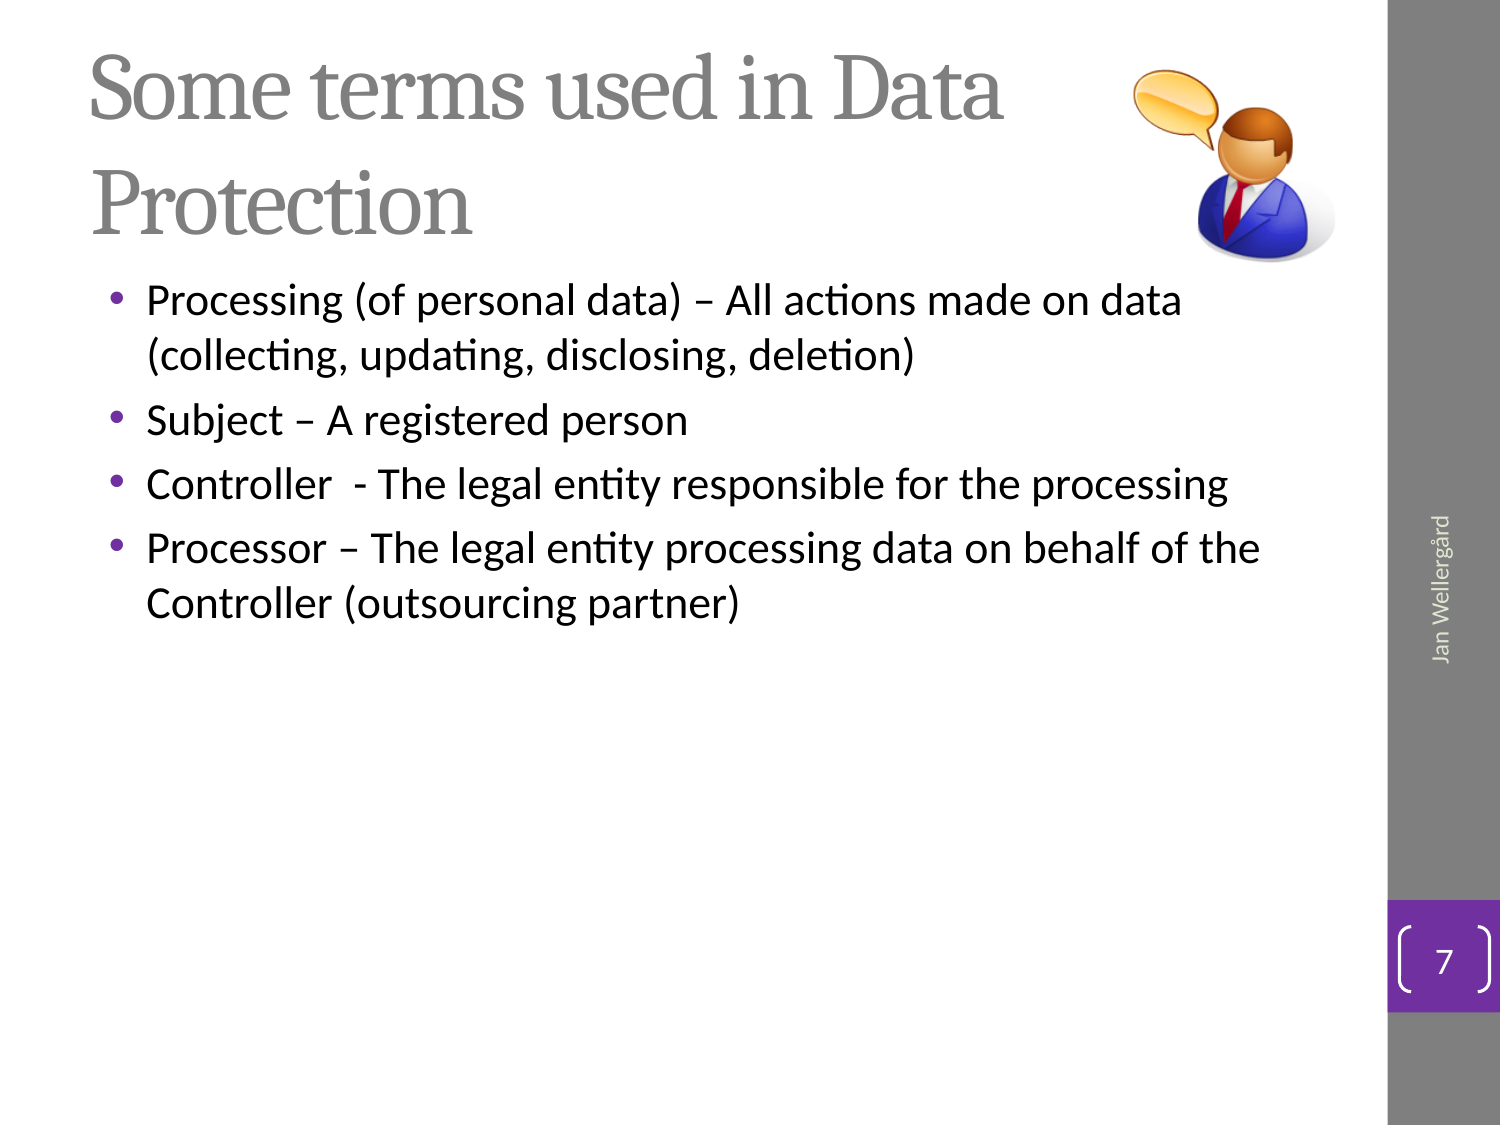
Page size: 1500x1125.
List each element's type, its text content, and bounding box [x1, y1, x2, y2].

footer Jan Wellergård [1408, 500, 1469, 889]
slide_number 7 [1397, 925, 1492, 994]
list Processing (of personal data) – All actions made on data (collecting, updating, disclosing, deletion) Subject – A registered person Controller - The legal entity responsible for the processing Processor – The legal entity processing data on behalf of the Controller (outsourcing partner) [75, 262, 1325, 1050]
picture [1130, 59, 1339, 268]
title Some terms used in Data Protection [75, 45, 1325, 233]
